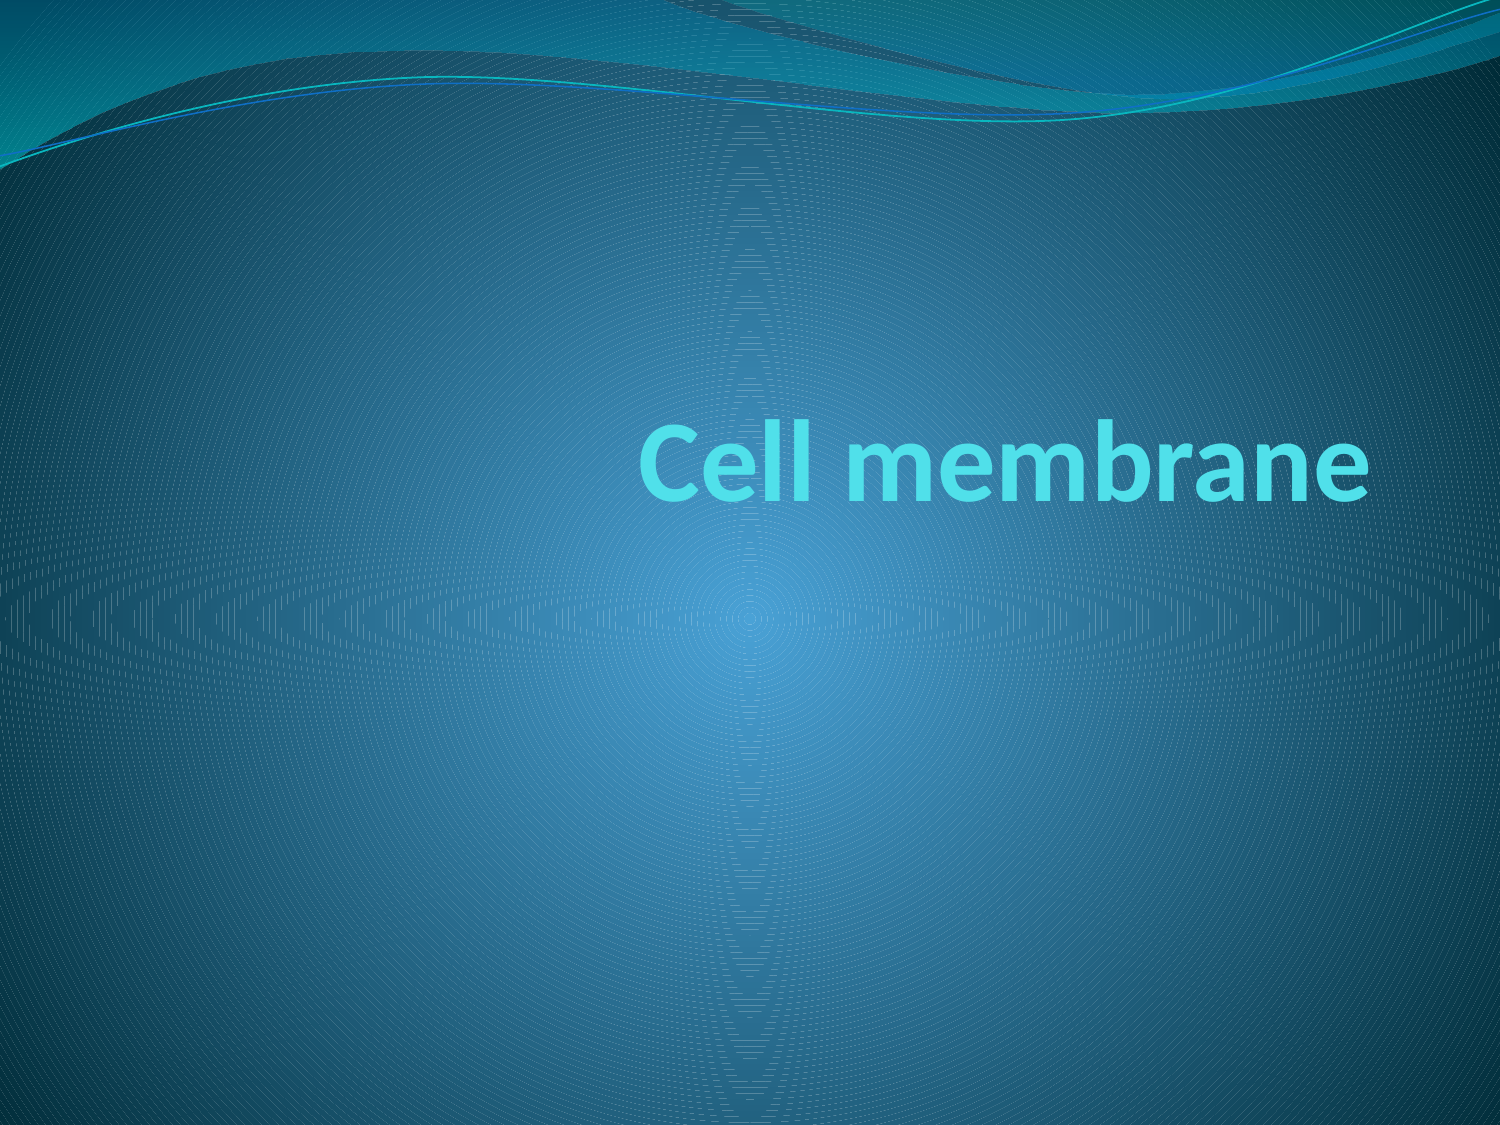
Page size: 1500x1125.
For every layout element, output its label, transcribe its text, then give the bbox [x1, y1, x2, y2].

title Cell membrane [87, 224, 1376, 525]
